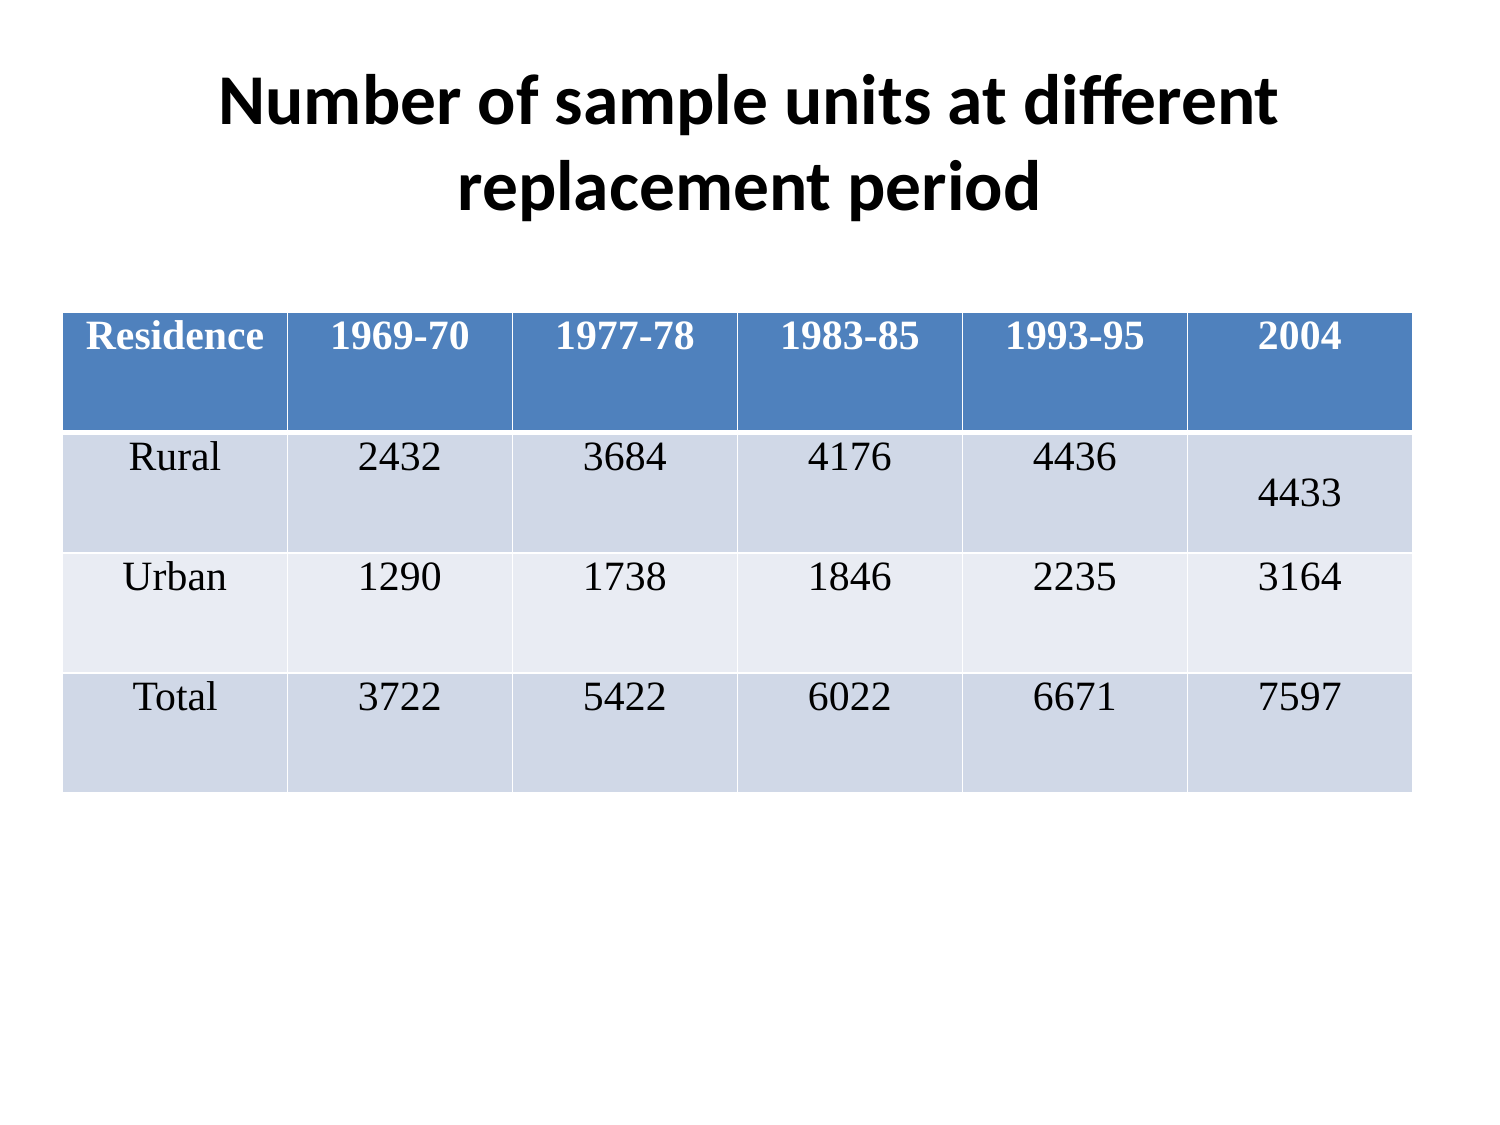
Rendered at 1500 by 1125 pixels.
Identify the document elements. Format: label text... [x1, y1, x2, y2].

table_cell 3722 [288, 674, 512, 792]
table_cell 3684 [513, 435, 737, 552]
table_cell 4436 [963, 435, 1187, 552]
table_cell 3164 [1188, 554, 1412, 672]
table_cell Rural [63, 435, 287, 552]
table_cell 1290 [288, 554, 512, 672]
table_cell 2432 [288, 435, 512, 552]
table_header 1993-95 [963, 313, 1187, 430]
table_cell 6022 [738, 674, 962, 792]
table_header 1969-70 [288, 313, 512, 430]
title Number of sample units at different replacement period [75, 45, 1425, 233]
table_header 1977-78 [513, 313, 737, 430]
table_header Residence [63, 313, 287, 430]
table_cell 4433 [1188, 435, 1412, 552]
table_header 2004 [1188, 313, 1412, 430]
table_cell 1738 [513, 554, 737, 672]
table_cell Urban [63, 554, 287, 672]
table_cell Total [63, 674, 287, 792]
table_cell 6671 [963, 674, 1187, 792]
table_cell 5422 [513, 674, 737, 792]
table_cell 7597 [1188, 674, 1412, 792]
table_cell 4176 [738, 435, 962, 552]
table_cell 2235 [963, 554, 1187, 672]
table_header 1983-85 [738, 313, 962, 430]
table_cell 1846 [738, 554, 962, 672]
